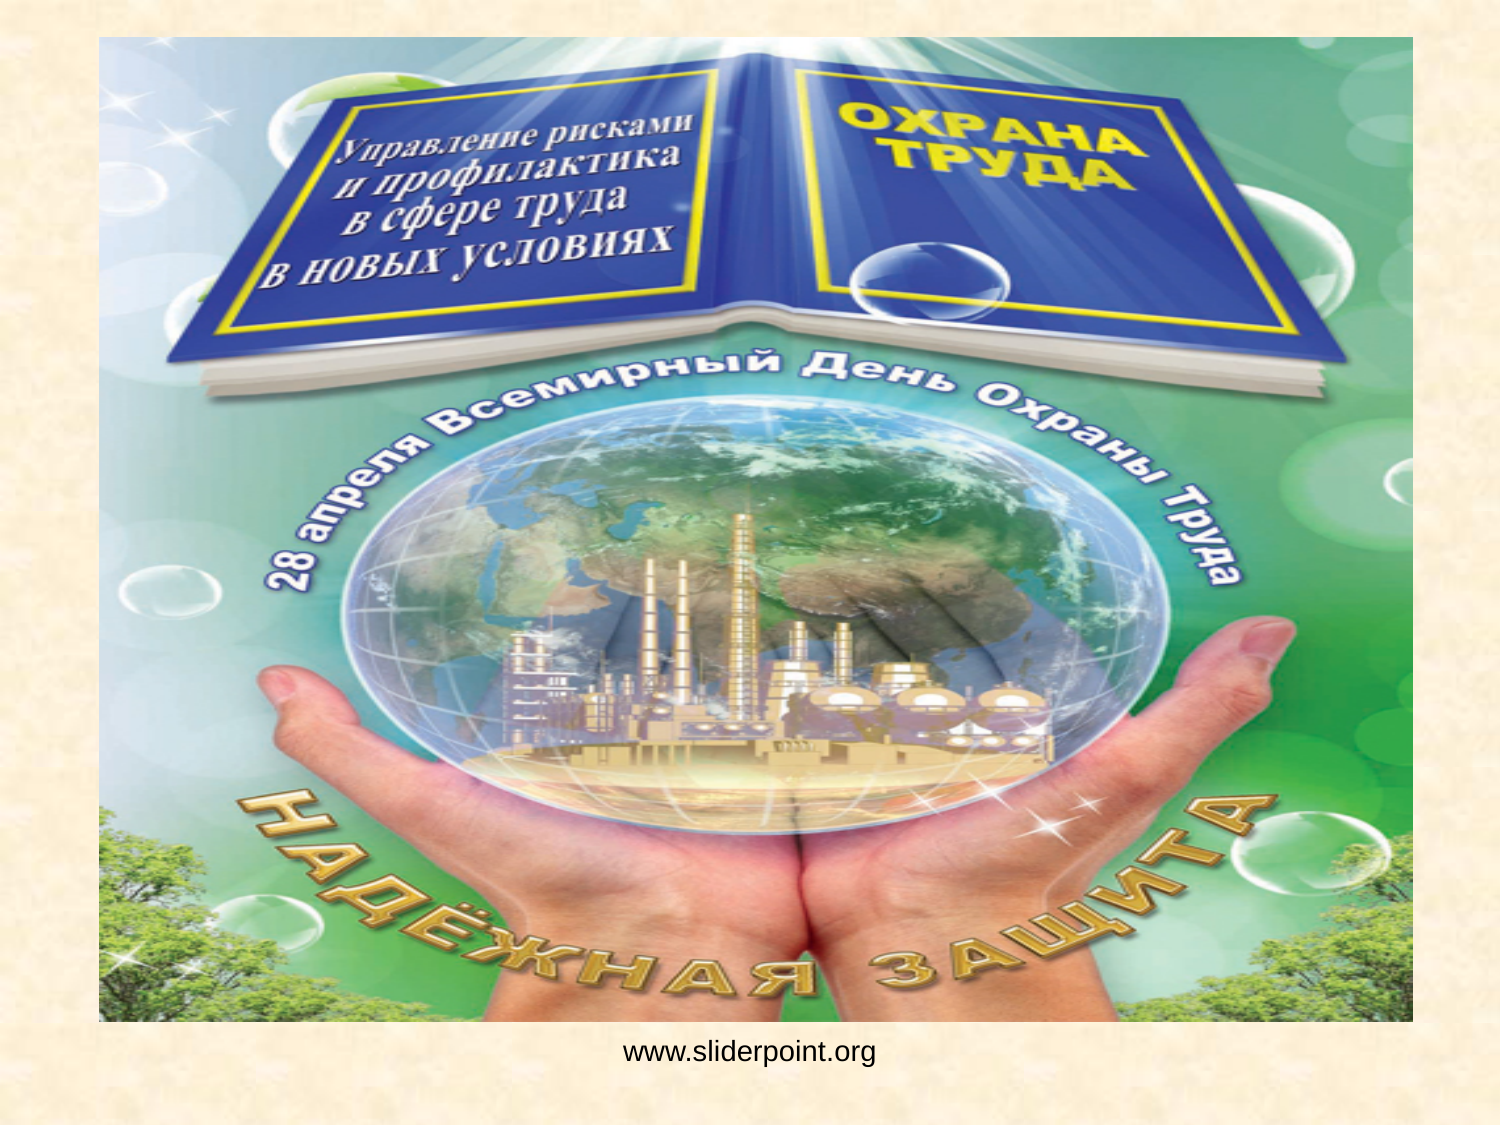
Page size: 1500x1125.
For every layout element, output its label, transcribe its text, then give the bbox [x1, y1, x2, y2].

footer www.sliderpoint.org [512, 1031, 988, 1103]
picture [0, 0, 1500, 1125]
